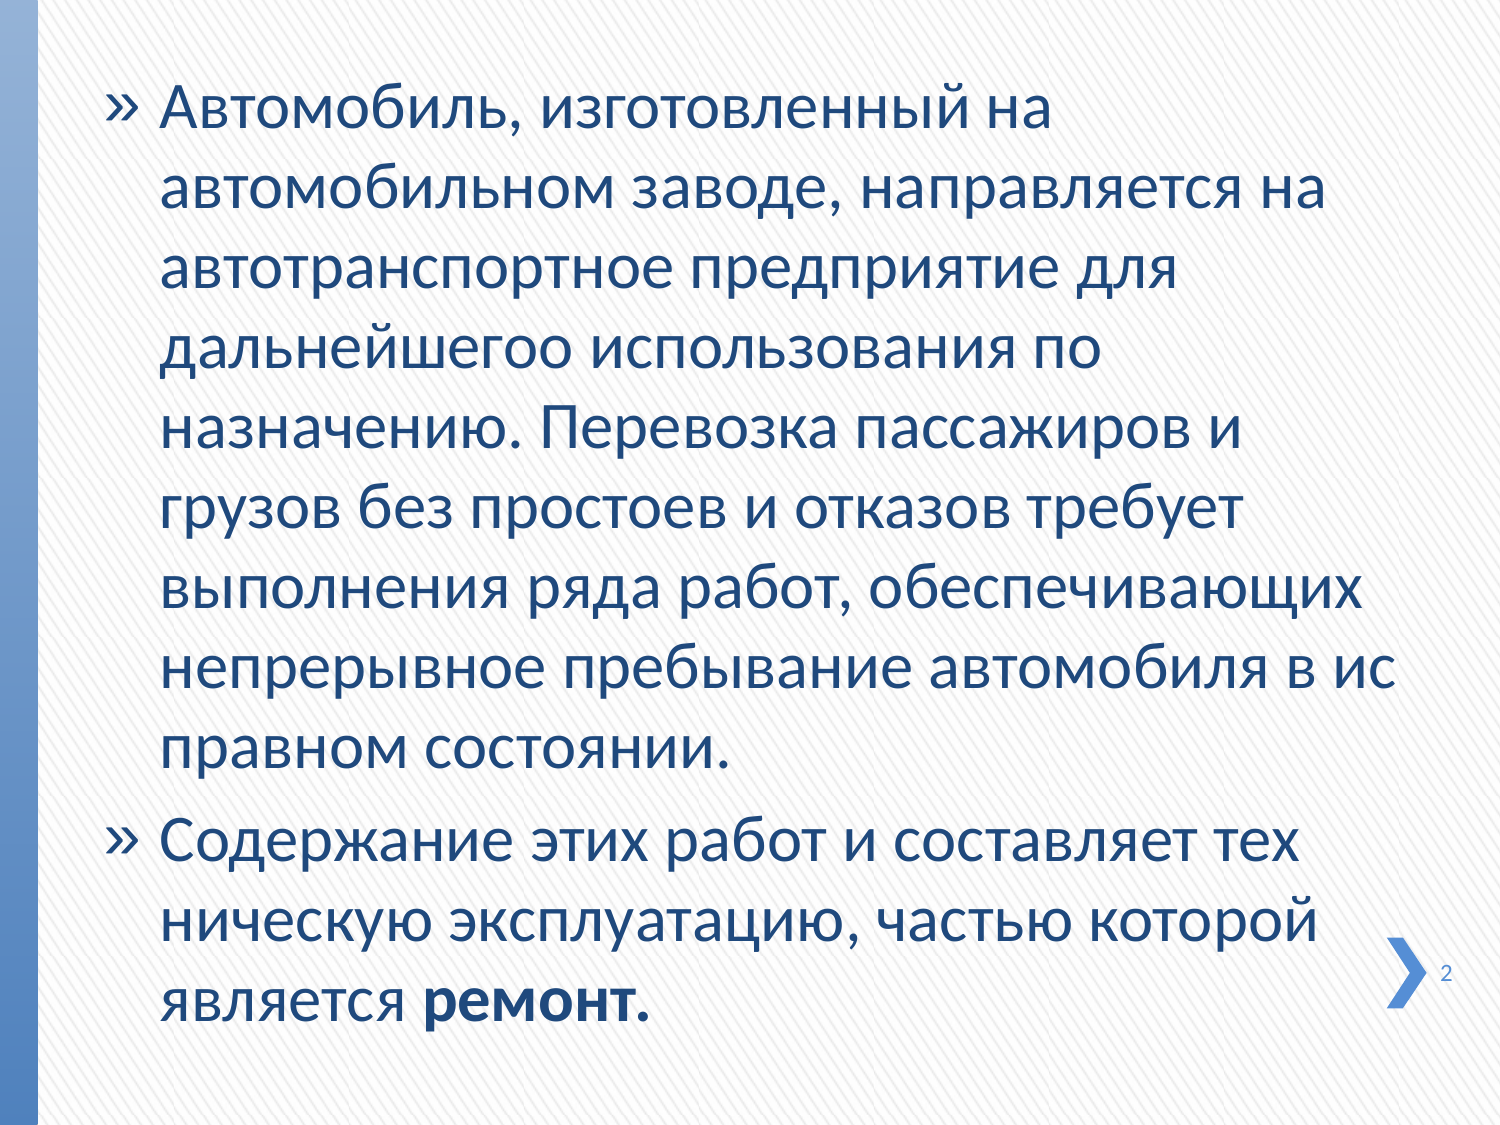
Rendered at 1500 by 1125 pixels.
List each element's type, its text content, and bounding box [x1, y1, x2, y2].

slide_number 2 [1425, 941, 1488, 1002]
list Автомобиль, изготовленный на автомобильном заводе, на­правляется на автотранспортное предприятие для дальнейшегоo использования по назначению. Перевозка пассажиров и грузов без простоев и отказов требует выполнения ряда работ, обеспечивающих непрерывное пребывание автомобиля в ис­правном состоянии. Содержание этих работ и составляет тех­ническую эксплуатацию, частью которой является ремонт. [88, 54, 1425, 863]
